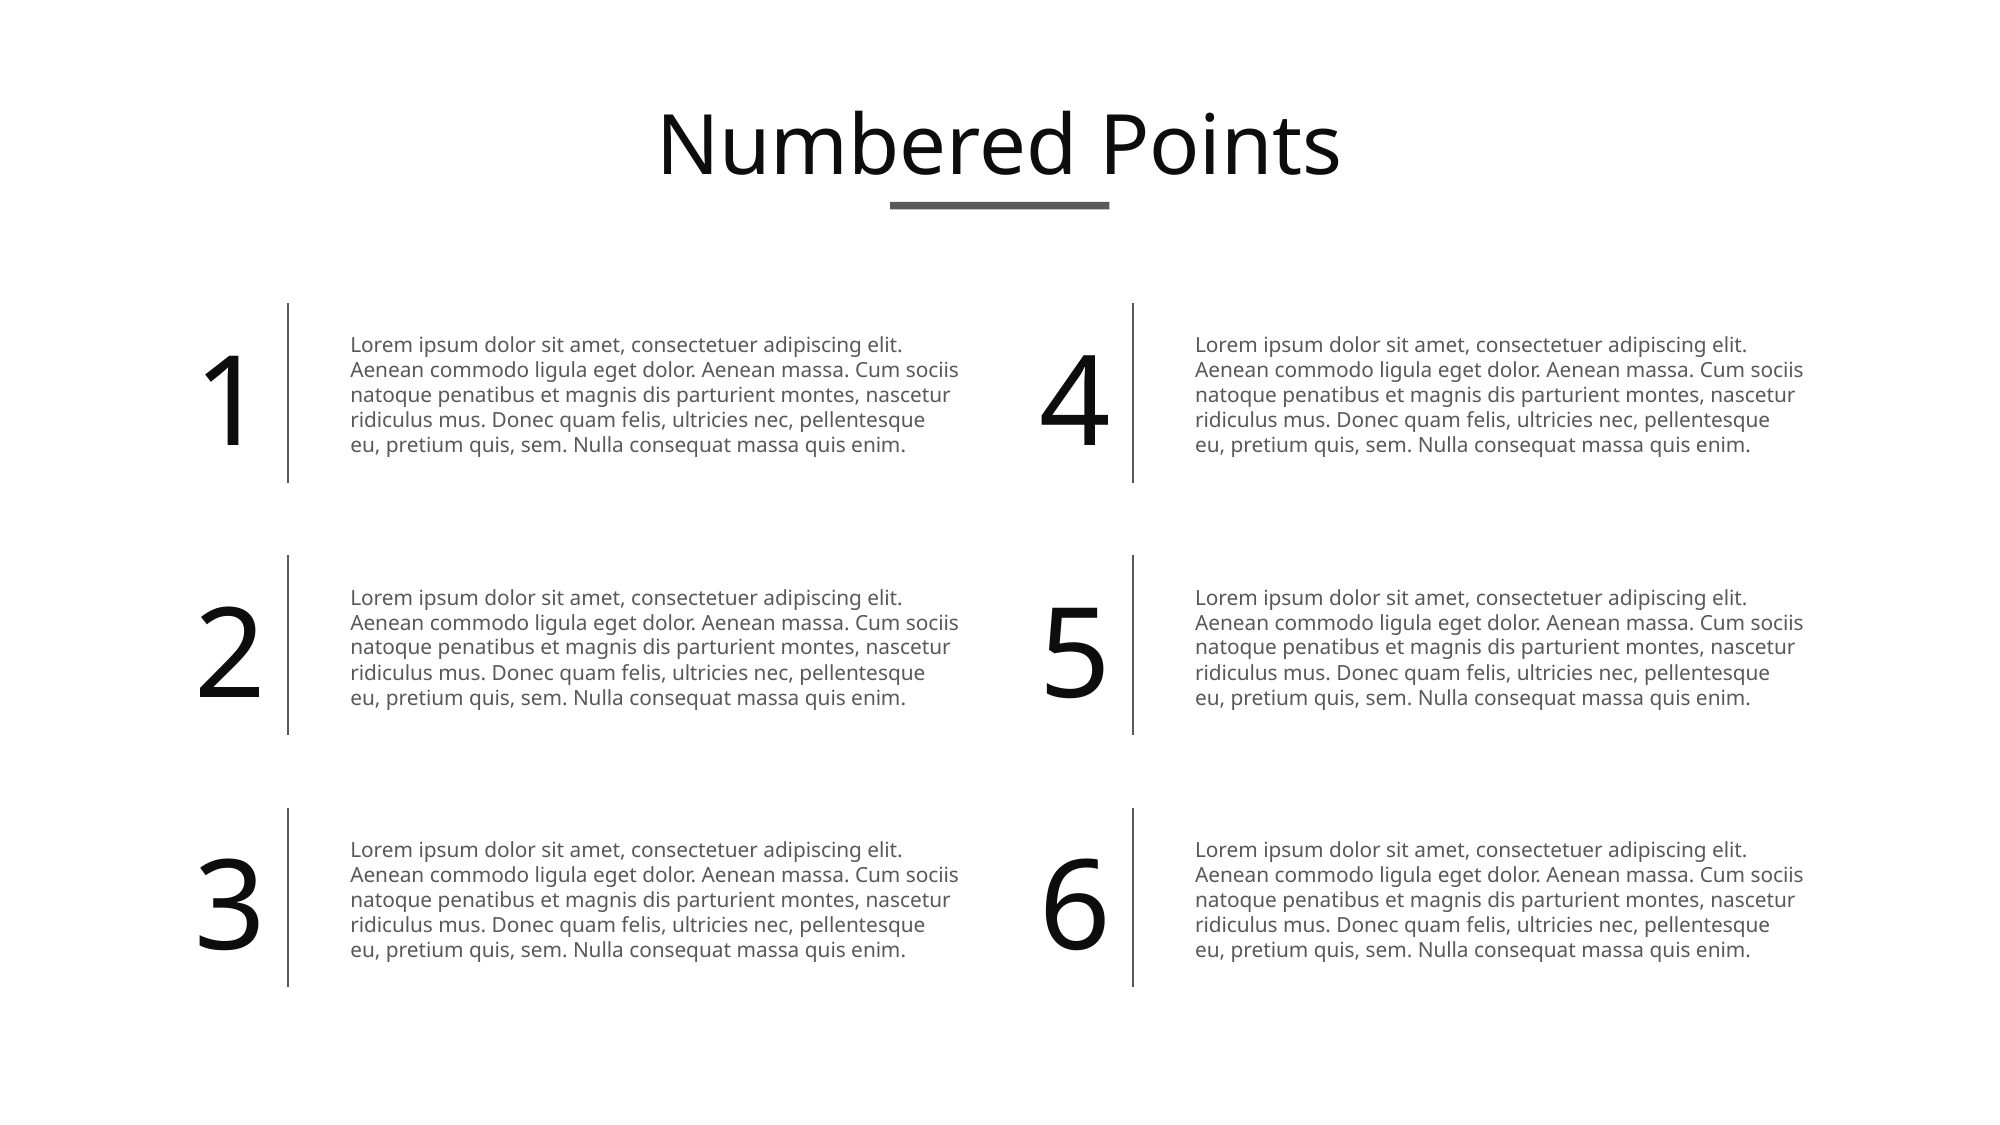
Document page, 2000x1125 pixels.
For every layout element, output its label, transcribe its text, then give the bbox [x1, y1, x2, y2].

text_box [179, 302, 1820, 988]
text_box [888, 200, 1111, 211]
text_box Numbered Points [0, 96, 2000, 187]
